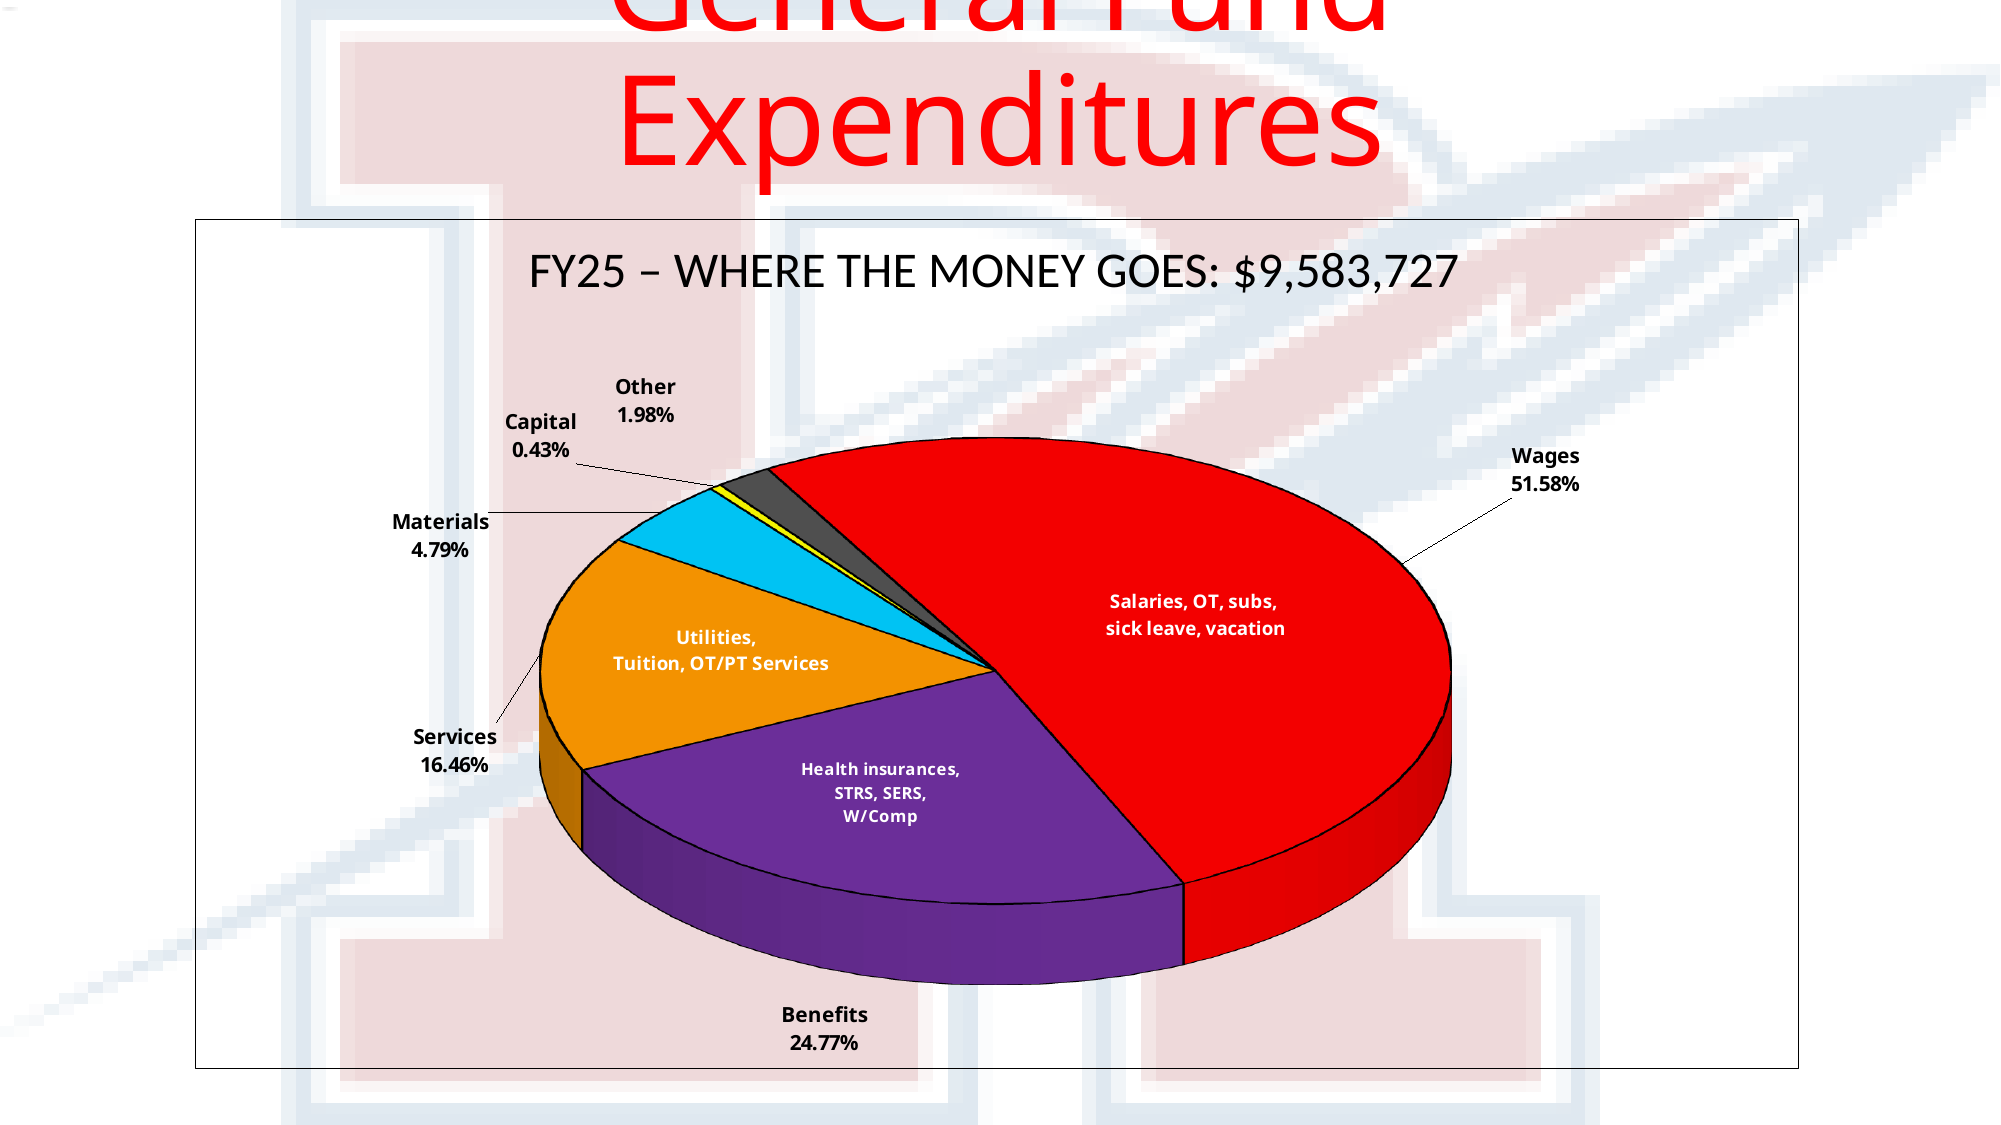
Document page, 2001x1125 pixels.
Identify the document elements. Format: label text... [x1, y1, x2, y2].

title General Fund Expenditures [249, 41, 1750, 200]
chart [195, 219, 1799, 1069]
